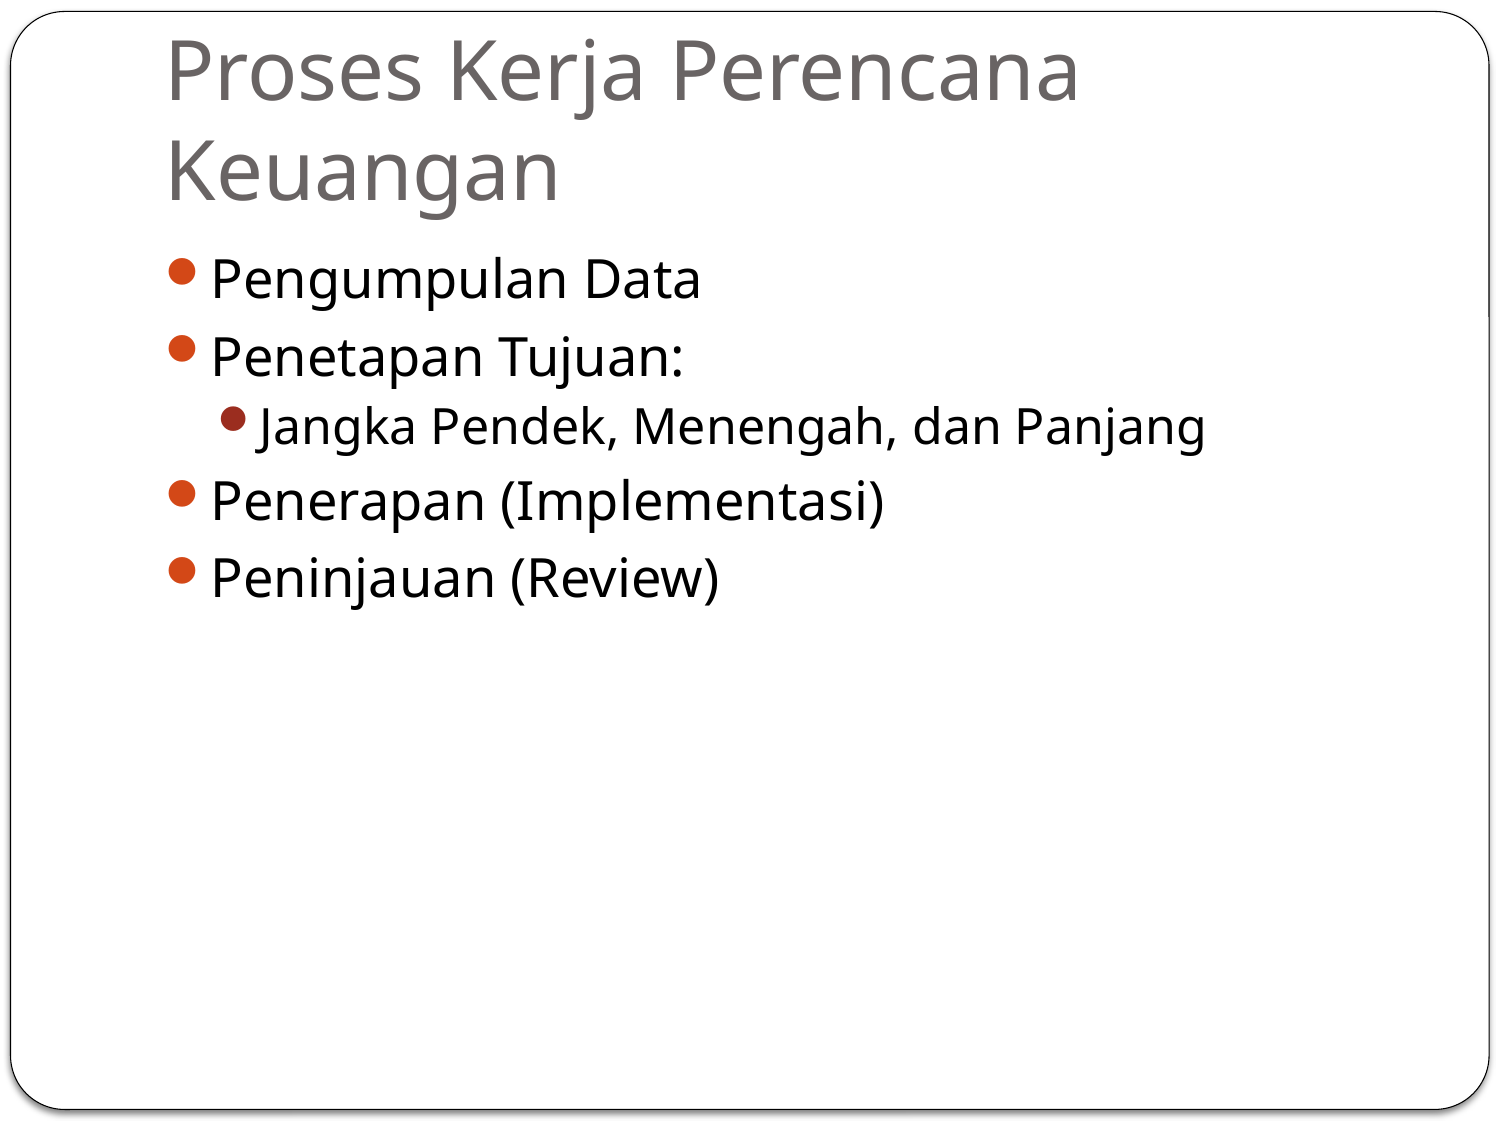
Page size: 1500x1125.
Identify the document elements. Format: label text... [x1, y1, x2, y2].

title Proses Kerja Perencana Keuangan [150, 45, 1425, 233]
list Pengumpulan Data Penetapan Tujuan: Jangka Pendek, Menengah, dan Panjang Penerapan (Implementasi) Peninjauan (Review) [150, 237, 1425, 988]
